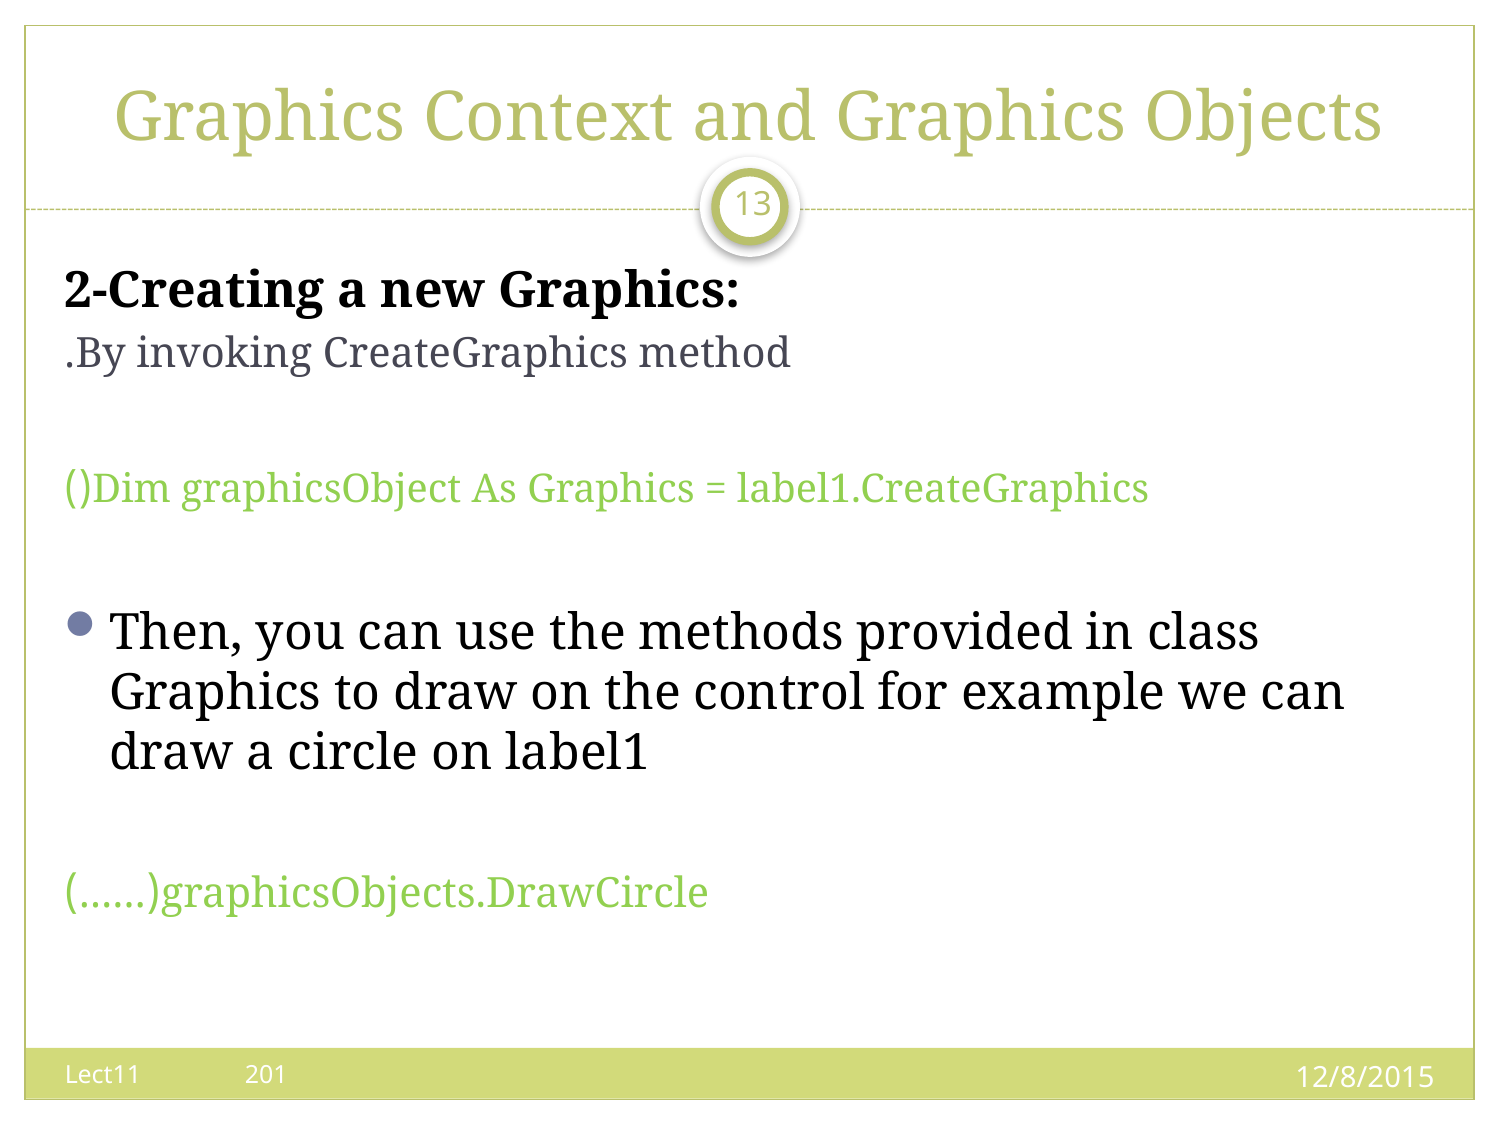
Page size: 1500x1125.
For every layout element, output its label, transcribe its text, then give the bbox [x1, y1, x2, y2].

title Graphics Context and Graphics Objects [49, 37, 1450, 162]
footer Lect11 201 [50, 1051, 638, 1112]
list 2-Creating a new Graphics: By invoking CreateGraphics method. Dim graphicsObject As Graphics = label1.CreateGraphics() Then, you can use the methods provided in class Graphics to draw on the control for example we can draw a circle on label1 graphicsObjects.DrawCircle(……) [49, 250, 1445, 1001]
slide_number 13 [715, 168, 791, 241]
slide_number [950, 1050, 1450, 1111]
